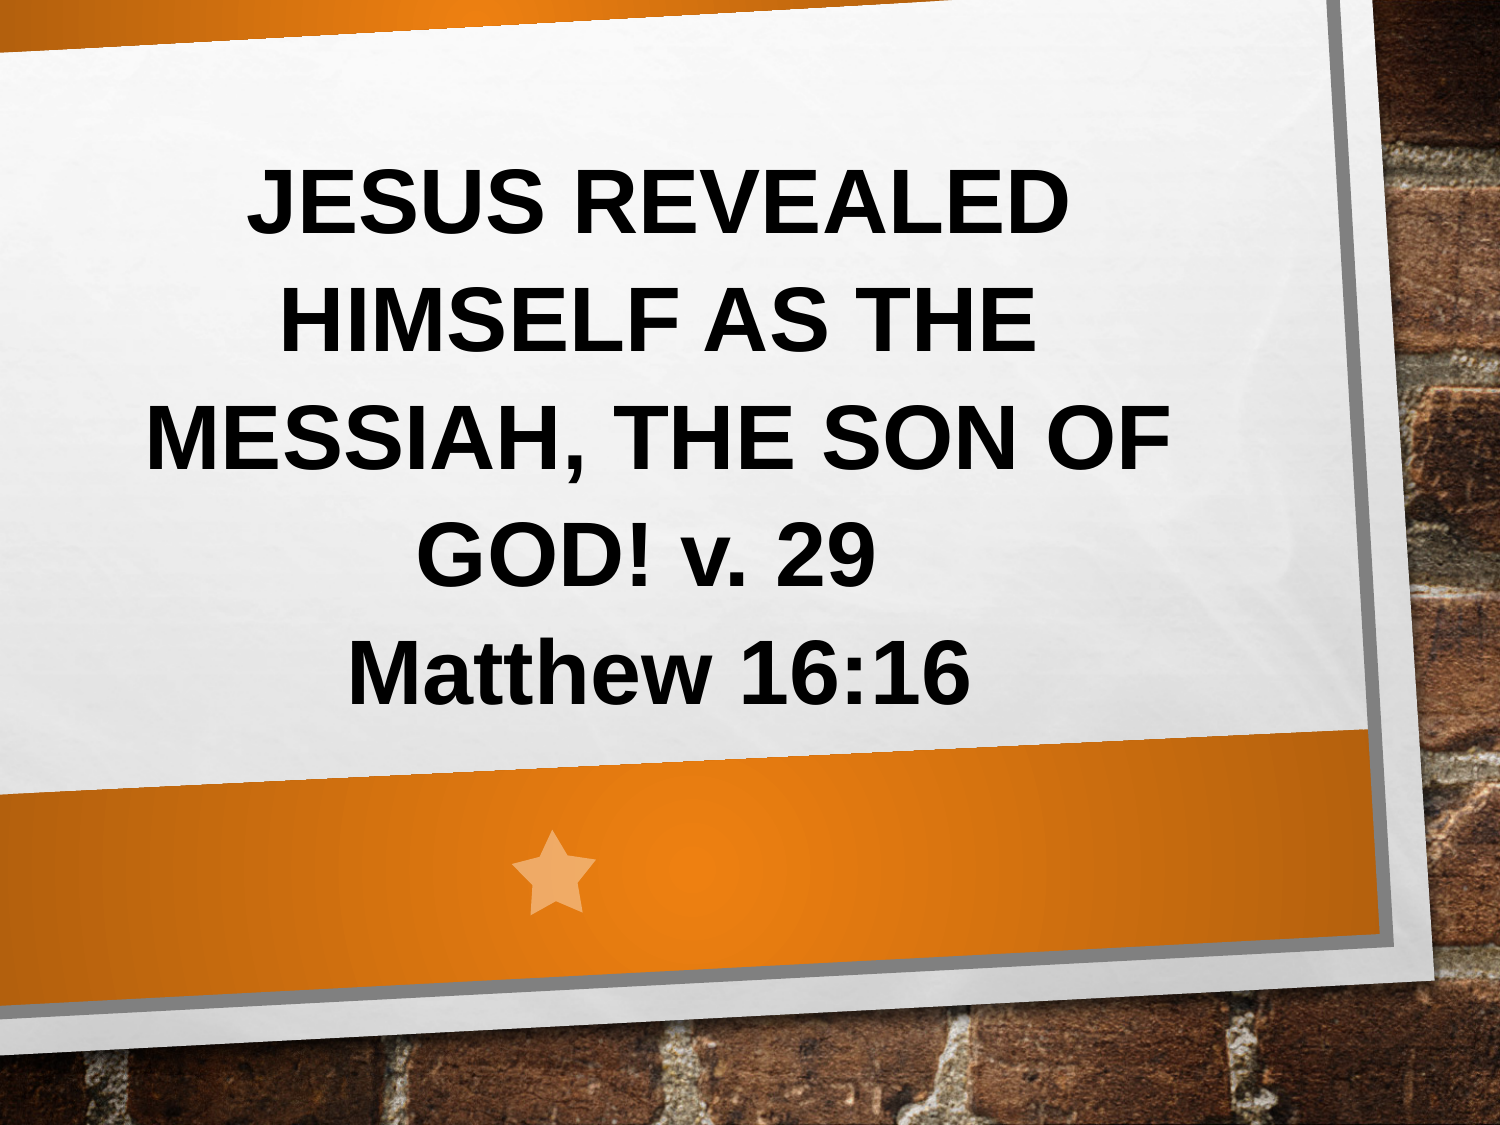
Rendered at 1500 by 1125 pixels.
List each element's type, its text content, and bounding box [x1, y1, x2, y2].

text_box JESUS REVEALED HIMSELF AS THE MESSIAH, THE SON OF GOD! v. 29 Matthew 16:16 [51, 127, 1268, 731]
picture [0, 0, 1500, 1125]
